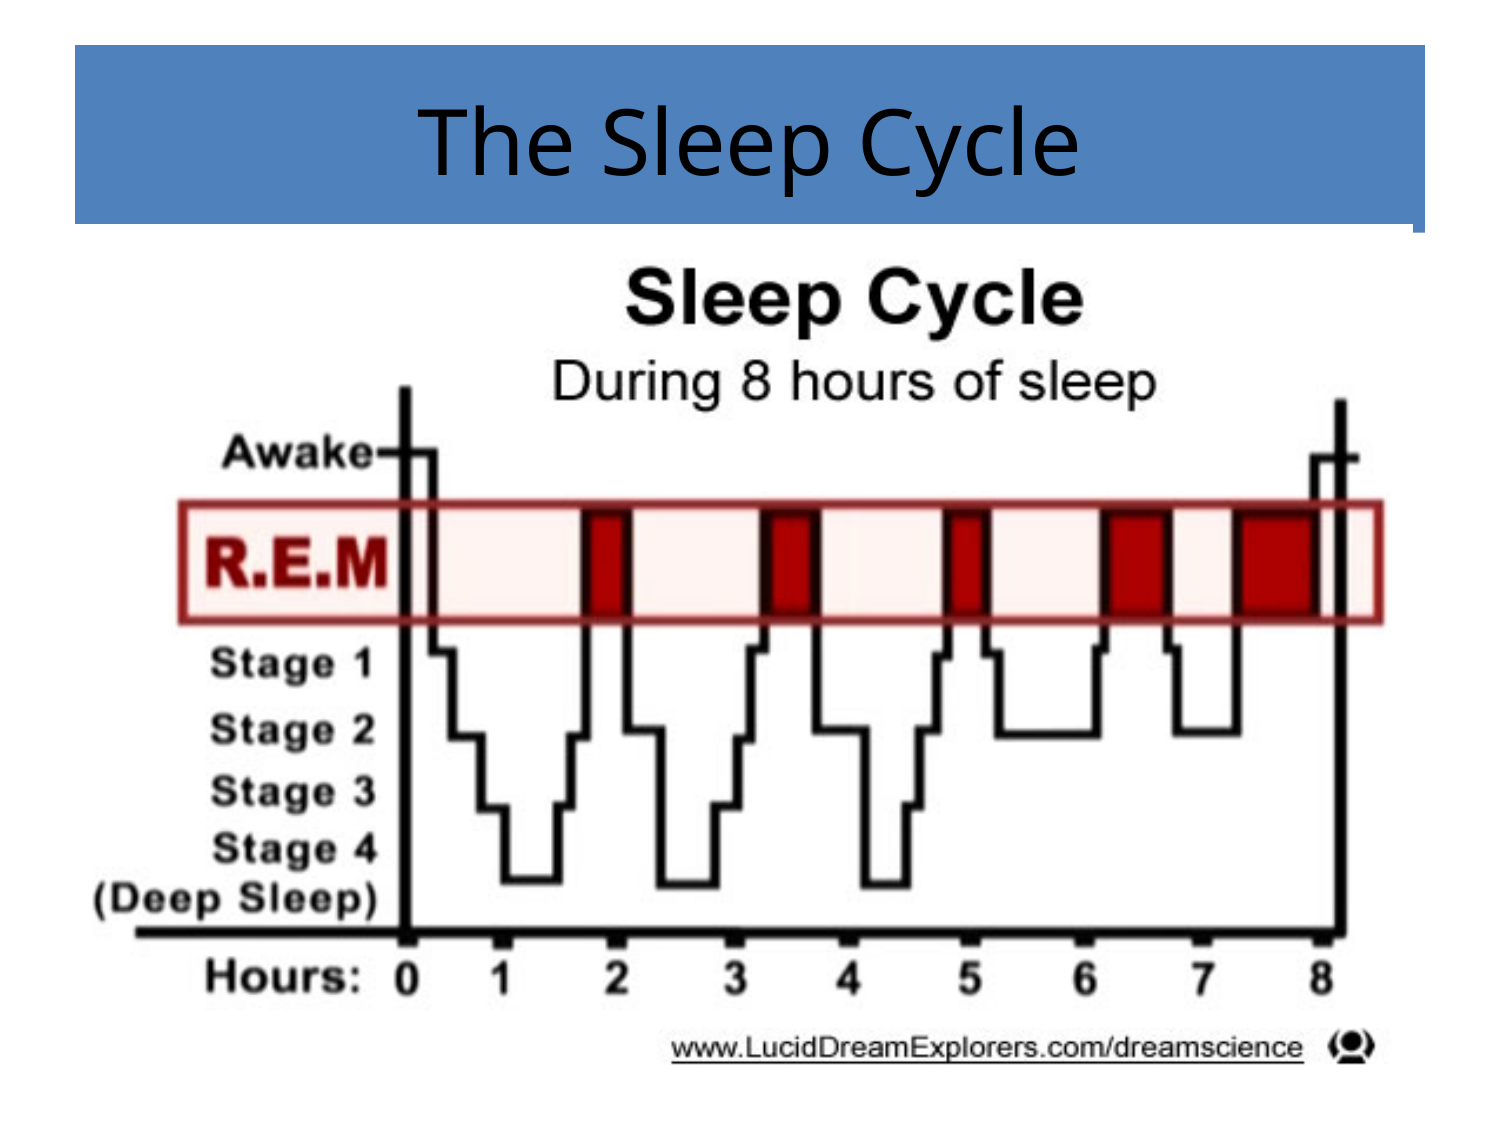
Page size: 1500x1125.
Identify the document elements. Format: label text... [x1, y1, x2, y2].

title The Sleep Cycle [75, 45, 1425, 233]
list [74, 224, 1413, 1080]
